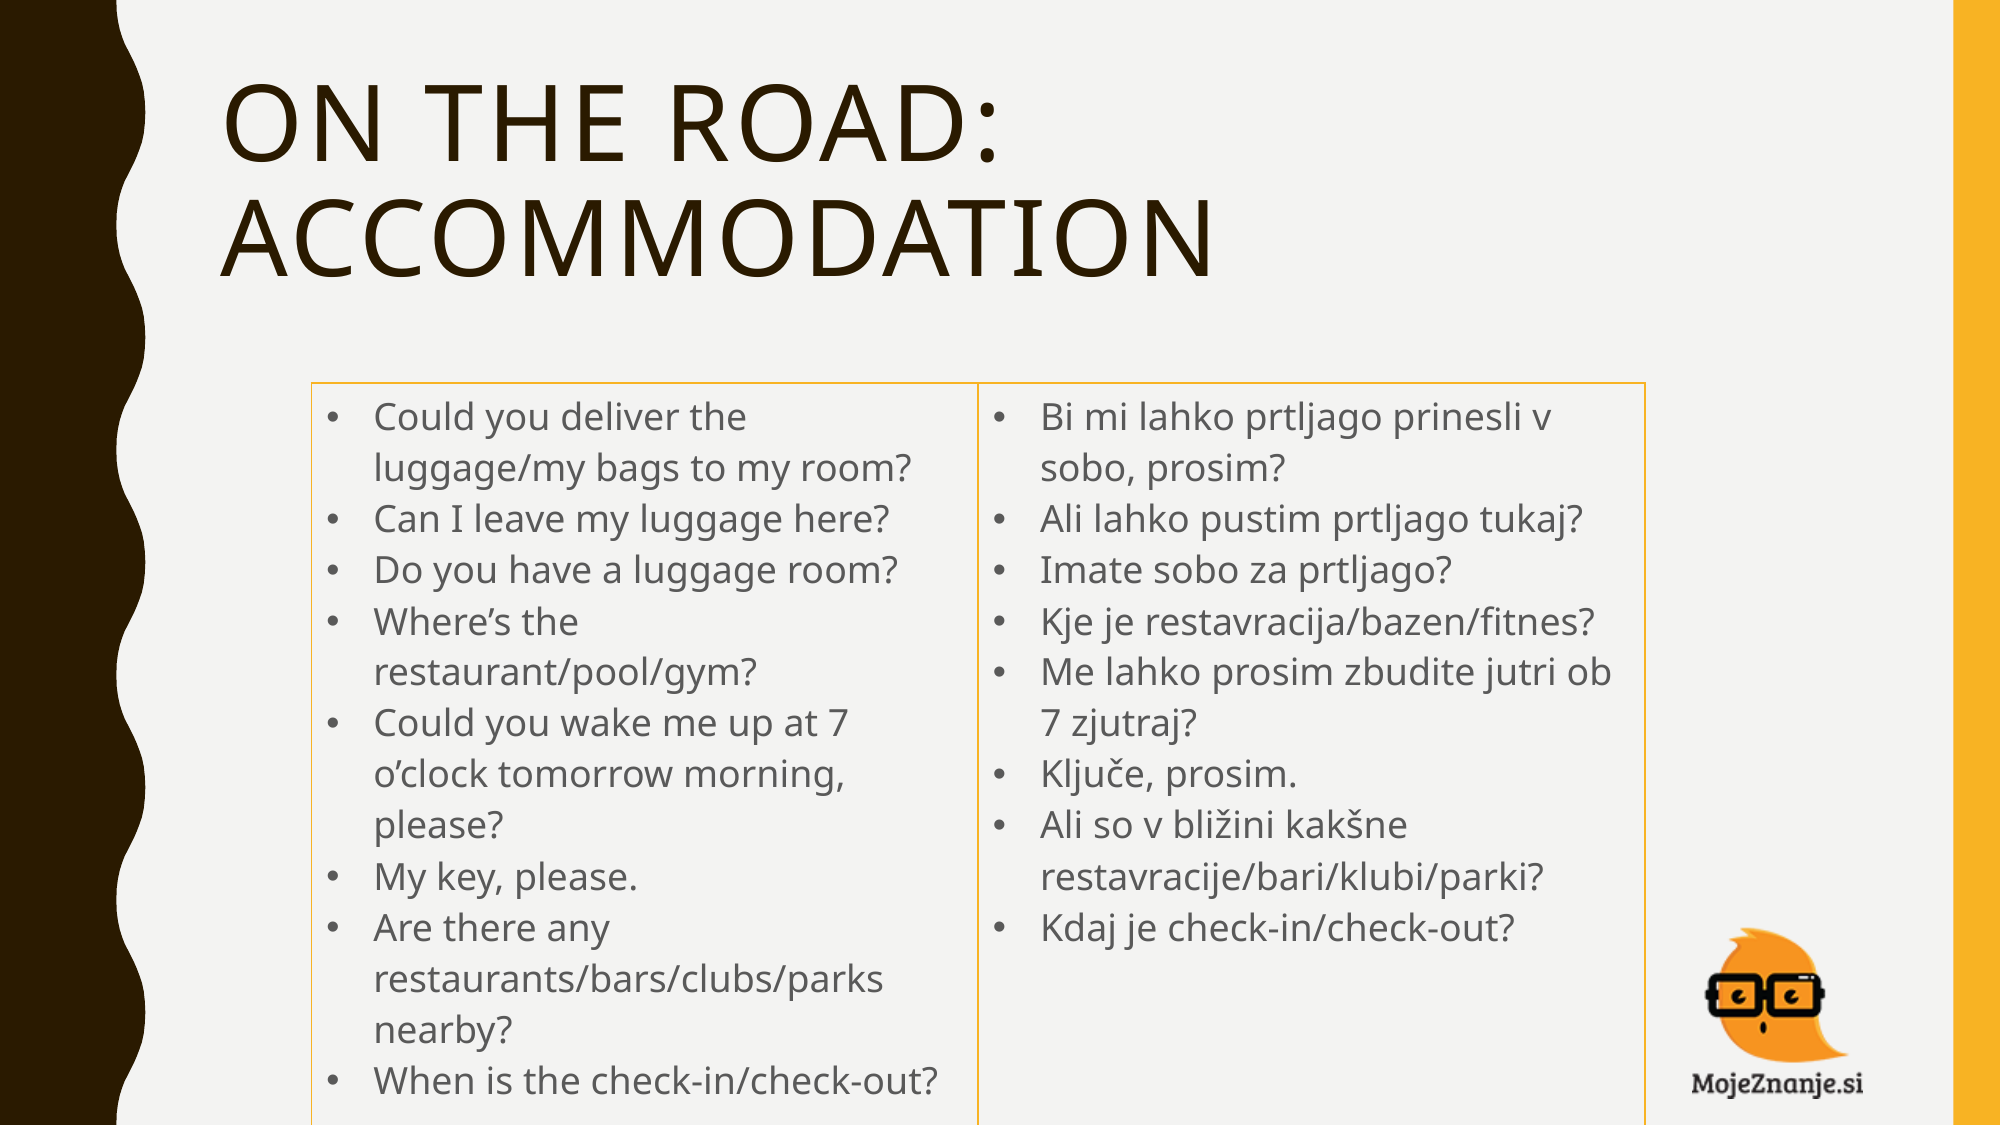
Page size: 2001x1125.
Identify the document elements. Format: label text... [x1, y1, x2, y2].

picture [1692, 926, 1863, 1099]
table_header Could you deliver the luggage/my bags to my room? Can I leave my luggage here? Do you have a luggage room? Where’s the restaurant/pool/gym? Could you wake me up at 7 o’clock tomorrow morning, please? My key, please. Are there any restaurants/bars/clubs/parks nearby? When is the check-in/check-out? [312, 384, 977, 1125]
table_header Bi mi lahko prtljago prinesli v sobo, prosim? Ali lahko pustim prtljago tukaj? Imate sobo za prtljago? Kje je restavracija/bazen/fitnes? Me lahko prosim zbudite jutri ob 7 zjutraj? Ključe, prosim. Ali so v bližini kakšne restavracije/bari/klubi/parki? Kdaj je check-in/check-out? [979, 384, 1644, 1125]
title ON THE ROAD: ACCOMMODATION [205, 62, 1875, 308]
